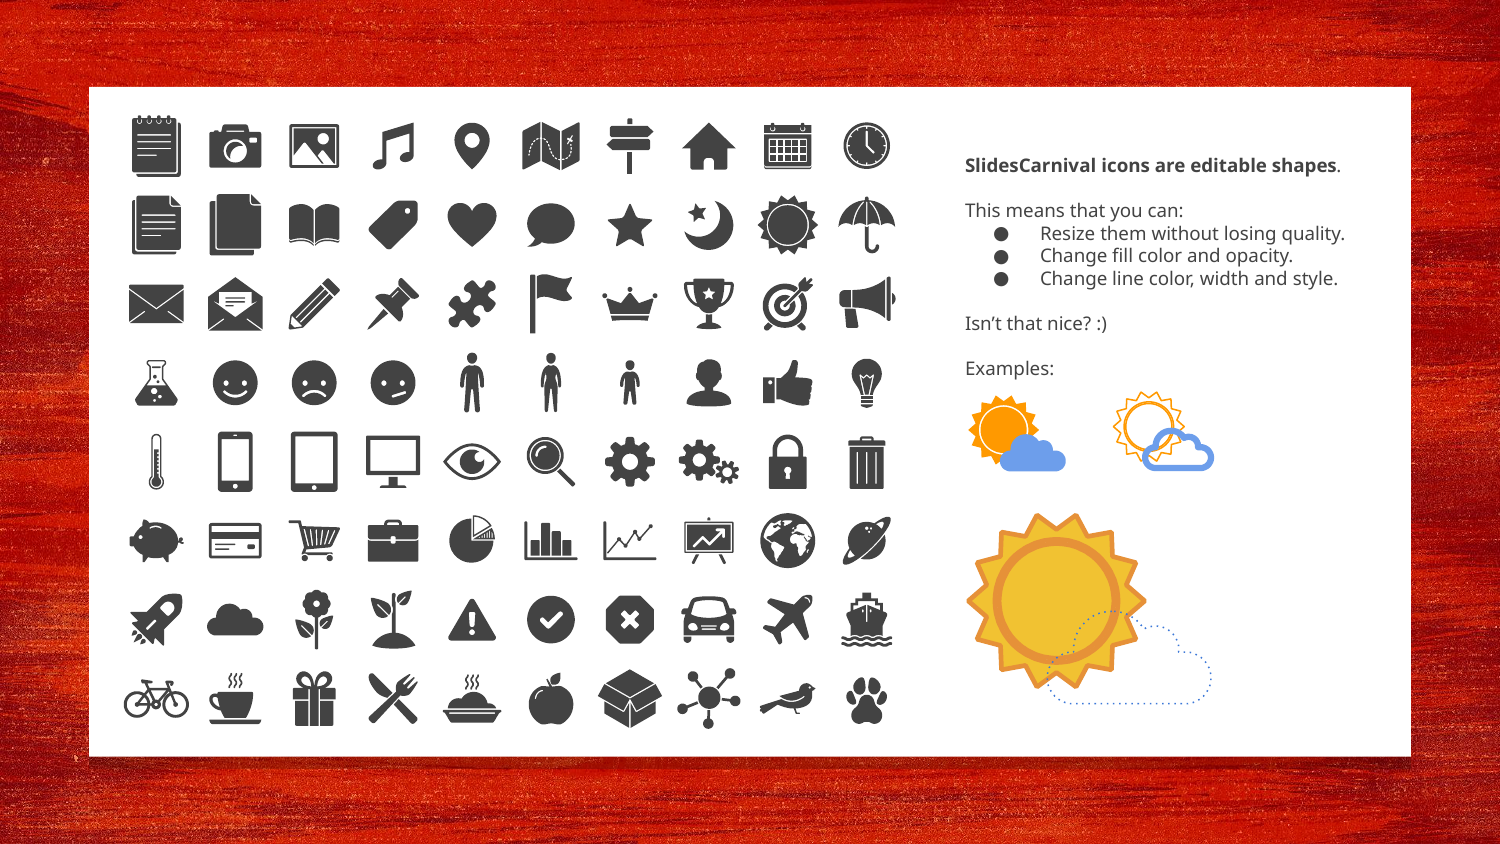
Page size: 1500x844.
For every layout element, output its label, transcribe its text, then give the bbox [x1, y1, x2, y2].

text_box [540, 352, 562, 413]
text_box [619, 360, 640, 406]
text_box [526, 436, 576, 487]
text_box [683, 278, 735, 330]
text_box [454, 122, 490, 170]
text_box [676, 668, 741, 730]
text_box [757, 195, 819, 255]
text_box [527, 595, 575, 644]
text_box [529, 273, 573, 334]
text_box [762, 276, 814, 331]
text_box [681, 596, 737, 644]
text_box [449, 514, 496, 563]
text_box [288, 519, 341, 562]
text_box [846, 677, 888, 725]
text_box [678, 439, 740, 485]
text_box [768, 434, 807, 489]
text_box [843, 122, 891, 170]
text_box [762, 359, 813, 406]
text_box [442, 674, 502, 723]
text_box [368, 673, 418, 724]
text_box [367, 519, 419, 562]
text_box [129, 519, 184, 563]
text_box [123, 679, 189, 718]
text_box [1041, 440, 1066, 472]
text_box [759, 683, 816, 714]
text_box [606, 117, 654, 175]
picture [0, 0, 1500, 844]
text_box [1113, 391, 1185, 462]
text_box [851, 358, 883, 409]
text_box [209, 194, 262, 256]
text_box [209, 124, 262, 168]
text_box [370, 590, 416, 649]
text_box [134, 359, 178, 406]
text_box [365, 435, 421, 489]
text_box [291, 360, 337, 406]
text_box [289, 123, 340, 169]
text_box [838, 196, 896, 254]
text_box [760, 513, 816, 569]
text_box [848, 436, 886, 490]
text_box [448, 280, 496, 328]
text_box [839, 276, 896, 329]
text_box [597, 669, 663, 728]
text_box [209, 672, 262, 725]
text_box [290, 431, 338, 492]
text_box [605, 436, 655, 487]
text_box SlidesCarnival icons are editable shapes. This means that you can: Resize them without losing quality. Change fill color and opacity. Change line color, width and style. Isn’t that nice? :) Examples: [949, 138, 1376, 389]
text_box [967, 395, 1040, 465]
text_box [207, 276, 263, 331]
text_box [763, 594, 813, 645]
text_box [372, 122, 414, 170]
text_box [370, 360, 416, 406]
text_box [968, 514, 1145, 688]
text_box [528, 672, 574, 725]
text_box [763, 122, 812, 170]
text_box [212, 360, 258, 406]
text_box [208, 522, 262, 559]
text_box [442, 443, 502, 481]
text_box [367, 277, 420, 330]
text_box [527, 203, 575, 247]
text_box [684, 200, 734, 251]
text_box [148, 433, 165, 490]
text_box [602, 286, 658, 322]
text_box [131, 195, 181, 255]
text_box [448, 598, 496, 641]
text_box [368, 200, 418, 250]
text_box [841, 592, 893, 647]
text_box [686, 359, 732, 407]
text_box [288, 278, 341, 330]
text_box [295, 589, 334, 650]
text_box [684, 516, 734, 565]
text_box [603, 521, 657, 561]
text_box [524, 521, 578, 561]
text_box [288, 203, 340, 247]
text_box [217, 431, 253, 492]
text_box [292, 671, 336, 727]
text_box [459, 352, 485, 413]
text_box [447, 203, 497, 247]
text_box [681, 122, 736, 170]
text_box [1187, 436, 1211, 468]
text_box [842, 516, 891, 565]
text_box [130, 593, 183, 646]
text_box [607, 203, 653, 247]
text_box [128, 284, 184, 324]
text_box [1052, 626, 1211, 704]
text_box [131, 115, 181, 178]
text_box [207, 603, 264, 636]
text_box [522, 121, 580, 171]
text_box [605, 595, 654, 644]
